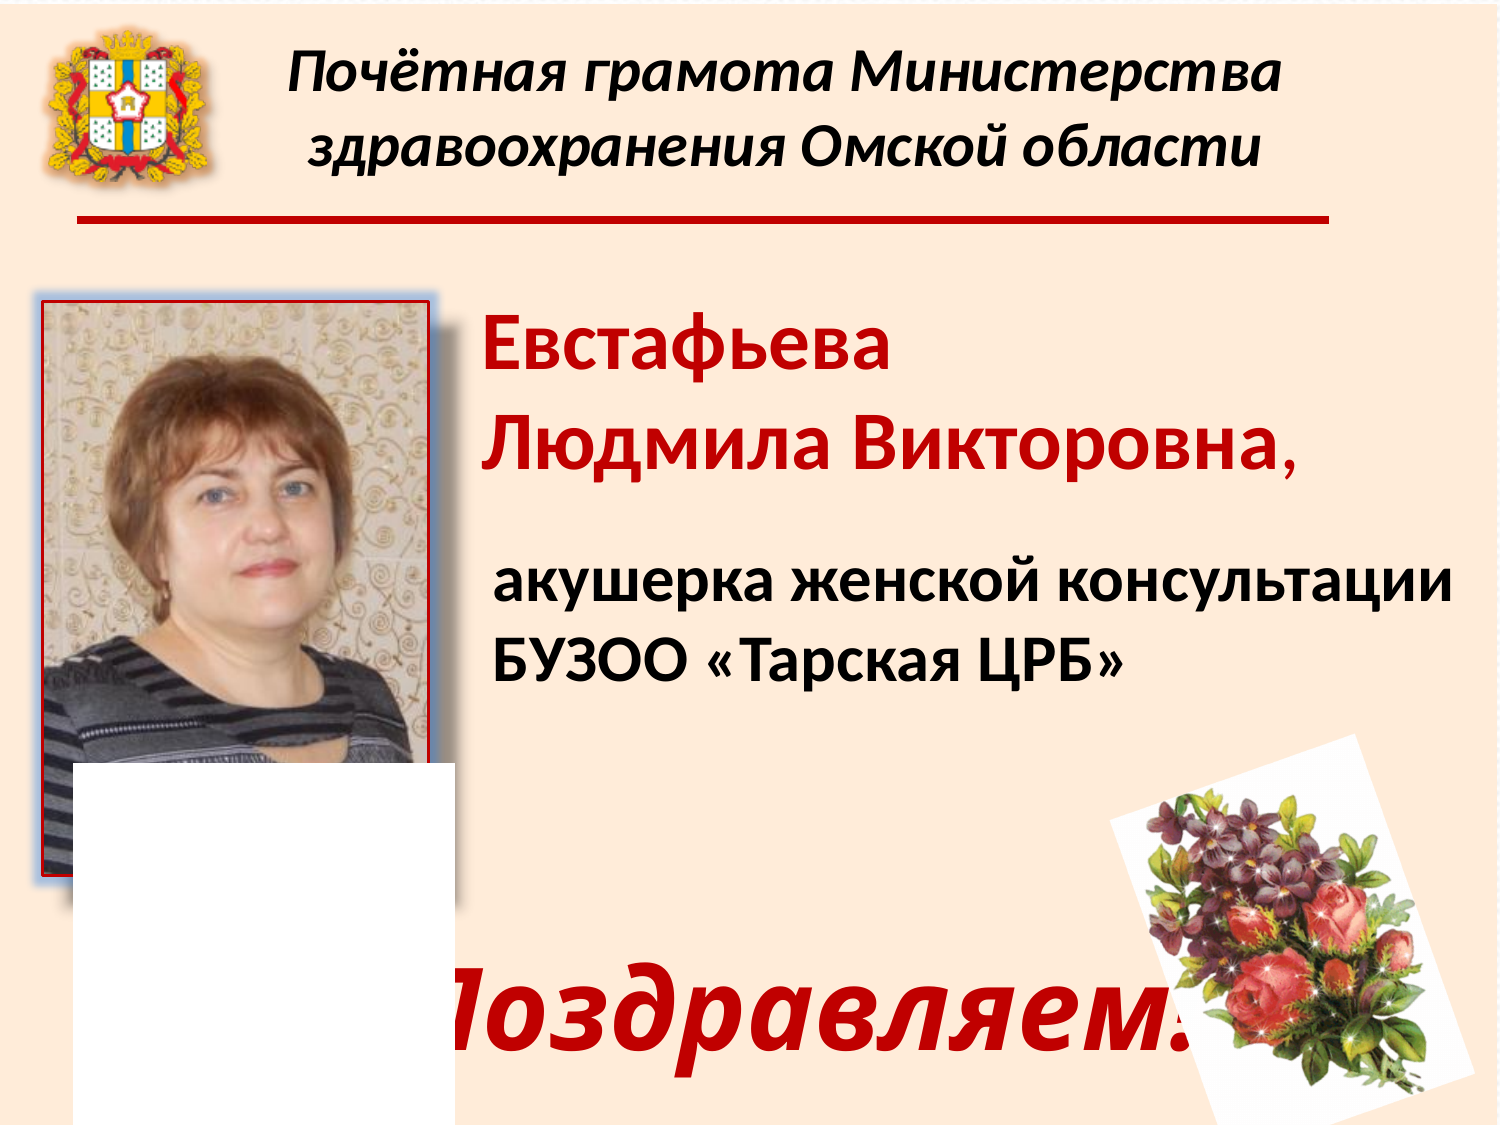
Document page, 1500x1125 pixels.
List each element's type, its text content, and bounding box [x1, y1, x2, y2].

picture [0, 1, 1500, 527]
text_box Поздравляем! [458, 928, 1157, 1081]
picture [43, 302, 455, 1125]
text_box Почётная грамота Министерства здравоохранения Омской области [112, 21, 1459, 187]
text_box акушерка женской консультации БУЗОО «Тарская ЦРБ» [478, 527, 1500, 702]
picture [1110, 734, 1474, 1125]
text_box Евстафьева Людмила Викторовна, [466, 278, 1459, 494]
text_box [0, 2, 1499, 1125]
picture [47, 30, 208, 183]
